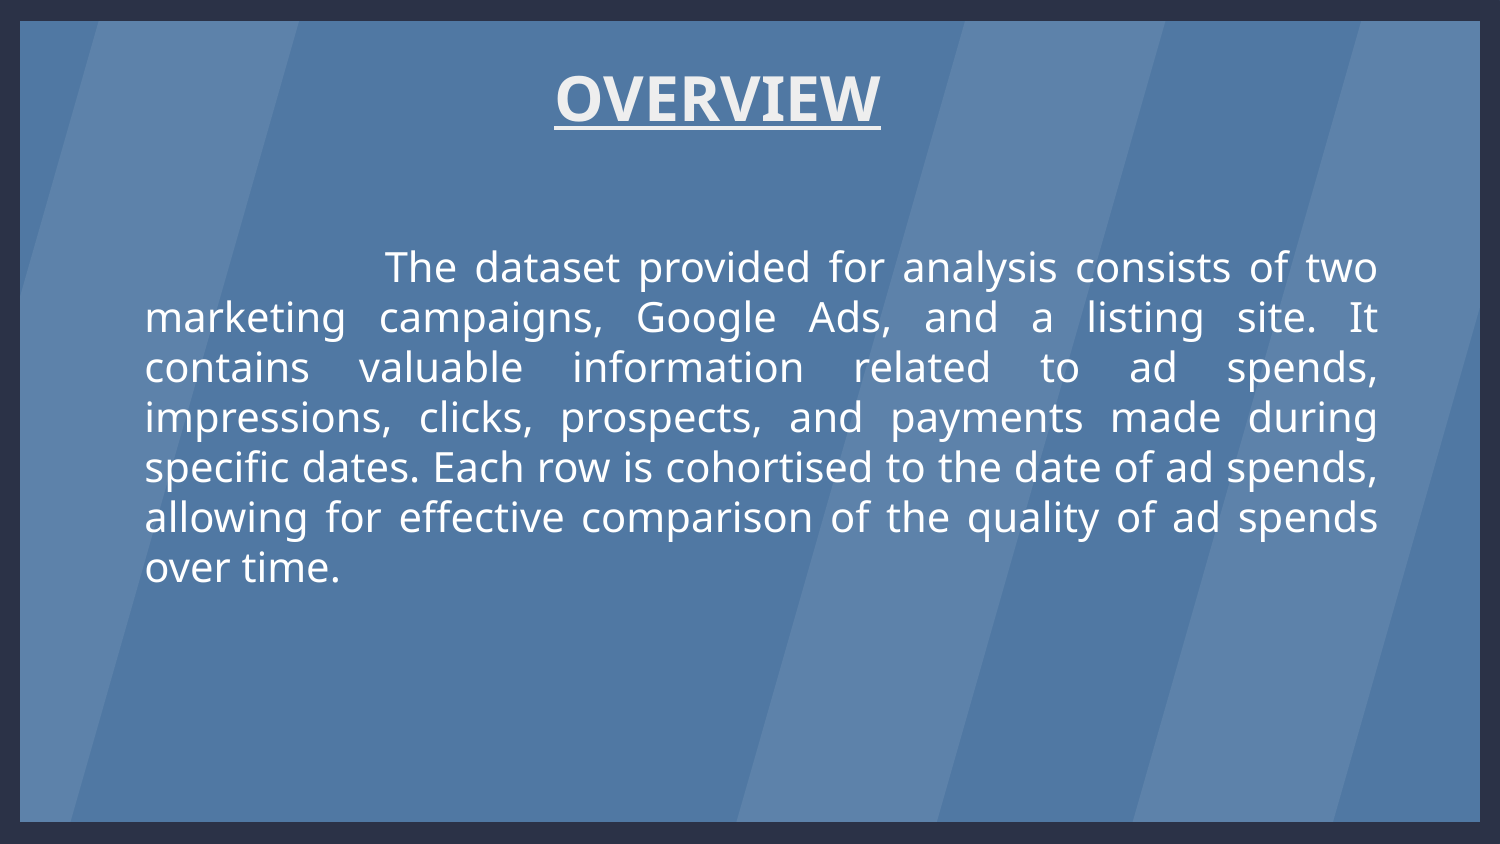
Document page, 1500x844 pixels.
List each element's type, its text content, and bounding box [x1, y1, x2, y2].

title OVERVIEW [393, 43, 1054, 178]
subtitle The dataset provided for analysis consists of two marketing campaigns, Google Ads, and a listing site. It contains valuable information related to ad spends, impressions, clicks, prospects, and payments made during specific dates. Each row is cohortised to the date of ad spends, allowing for effective comparison of the quality of ad spends over time. [106, 225, 1394, 530]
